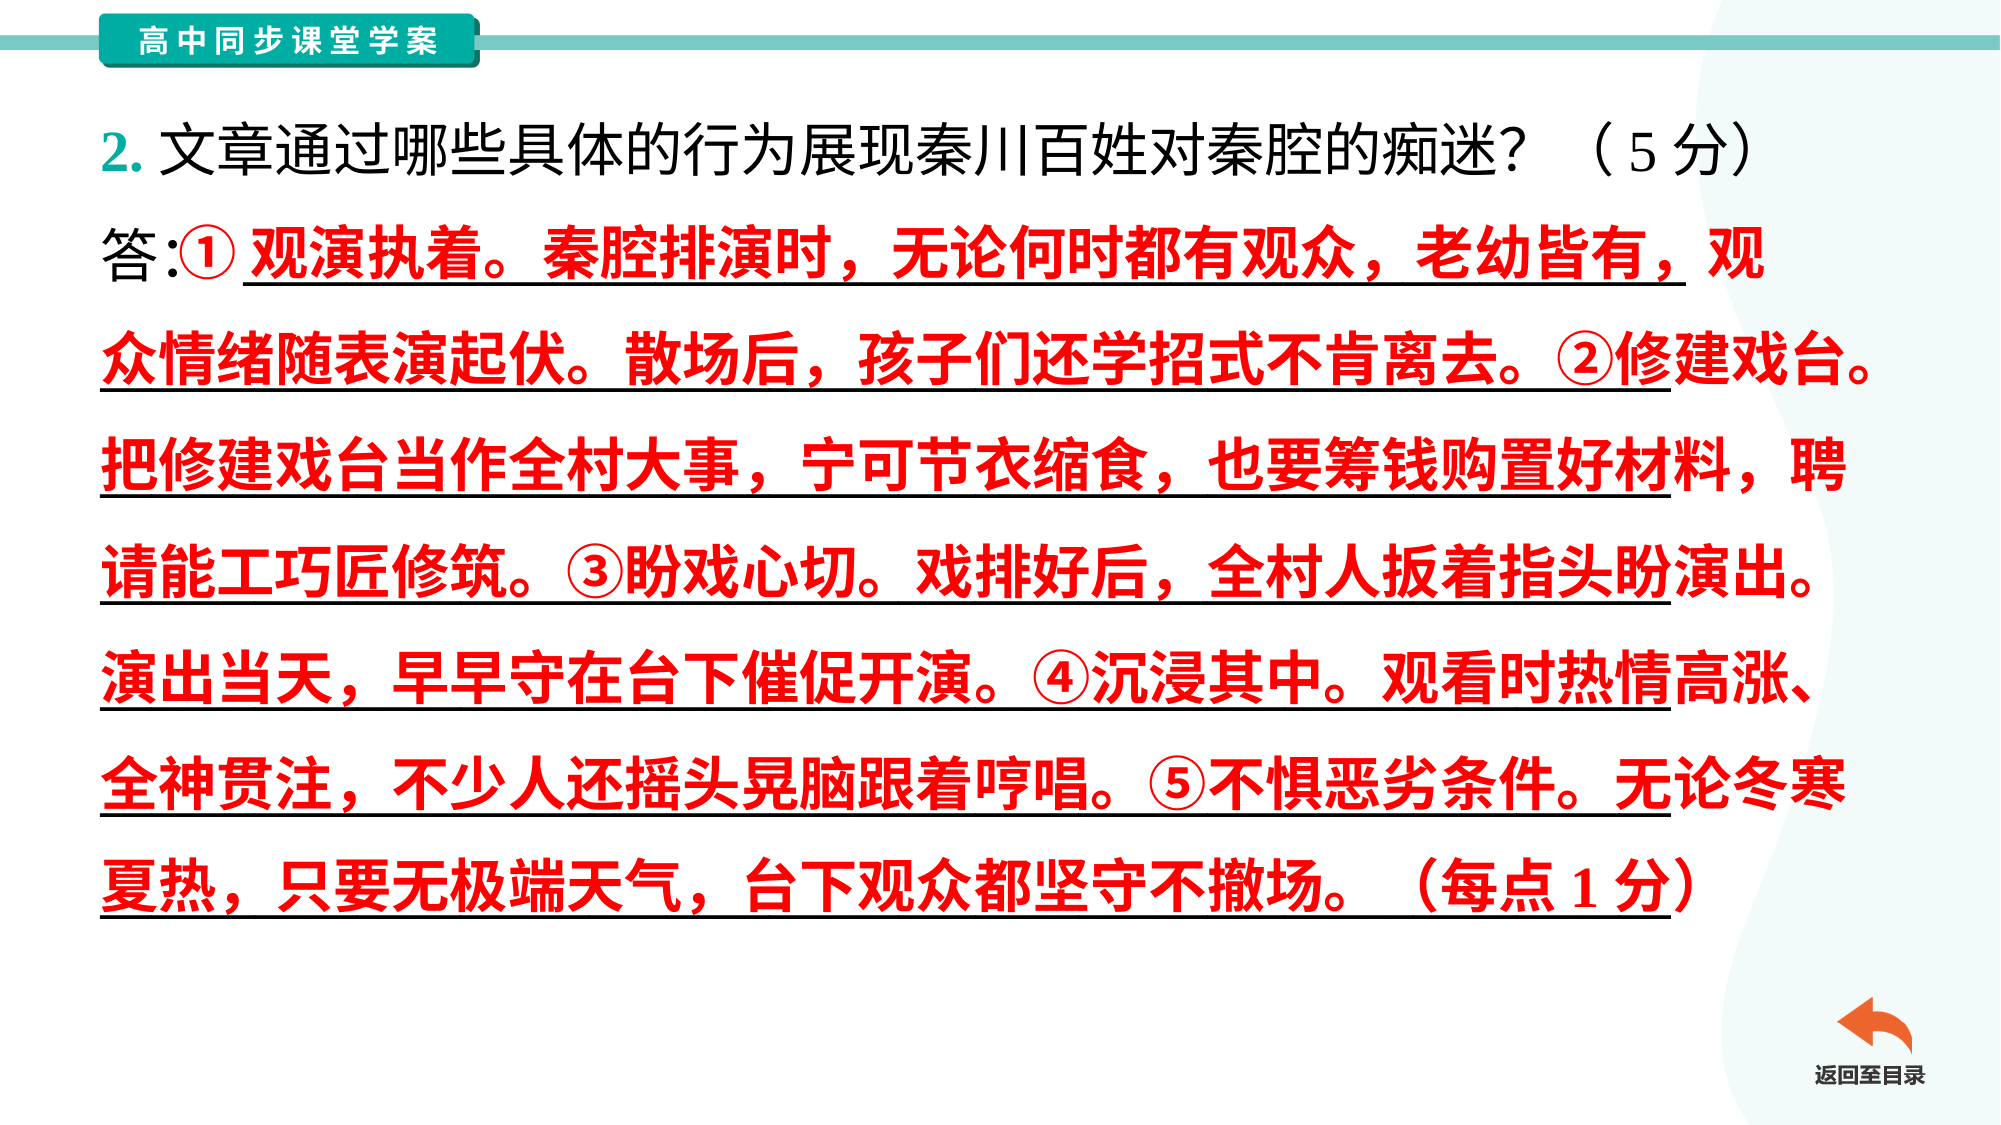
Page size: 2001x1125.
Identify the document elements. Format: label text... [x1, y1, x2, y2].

text_box 2.文章通过哪些具体的行为展现秦川百姓对秦腔的痴迷？（5分） 答： ________________________________________________________ _____________________________________________________________ _____________________________________________________________ _____________________________________________________________ _____________________________________________________________ _____________________________________________________________ _____________________________________________________________ [100, 76, 1899, 179]
text_box ①观演执着。秦腔排演时，无论何时都有观众，老幼皆有，观 众情绪随表演起伏。散场后，孩子们还学招式不肯离去。②修建戏台。 把修建戏台当作全村大事，宁可节衣缩食，也要筹钱购置好材料，聘 请能工巧匠修筑。③盼戏心切。戏排好后，全村人扳着指头盼演出。 演出当天，早早守在台下催促开演。④沉浸其中。观看时热情高涨、 全神贯注，不少人还摇头晃脑跟着哼唱。⑤不惧恶劣条件。无论冬寒 夏热，只要无极端天气，台下观众都坚守不撤场。（每点1分） [100, 179, 1899, 908]
picture [0, 0, 2000, 1125]
